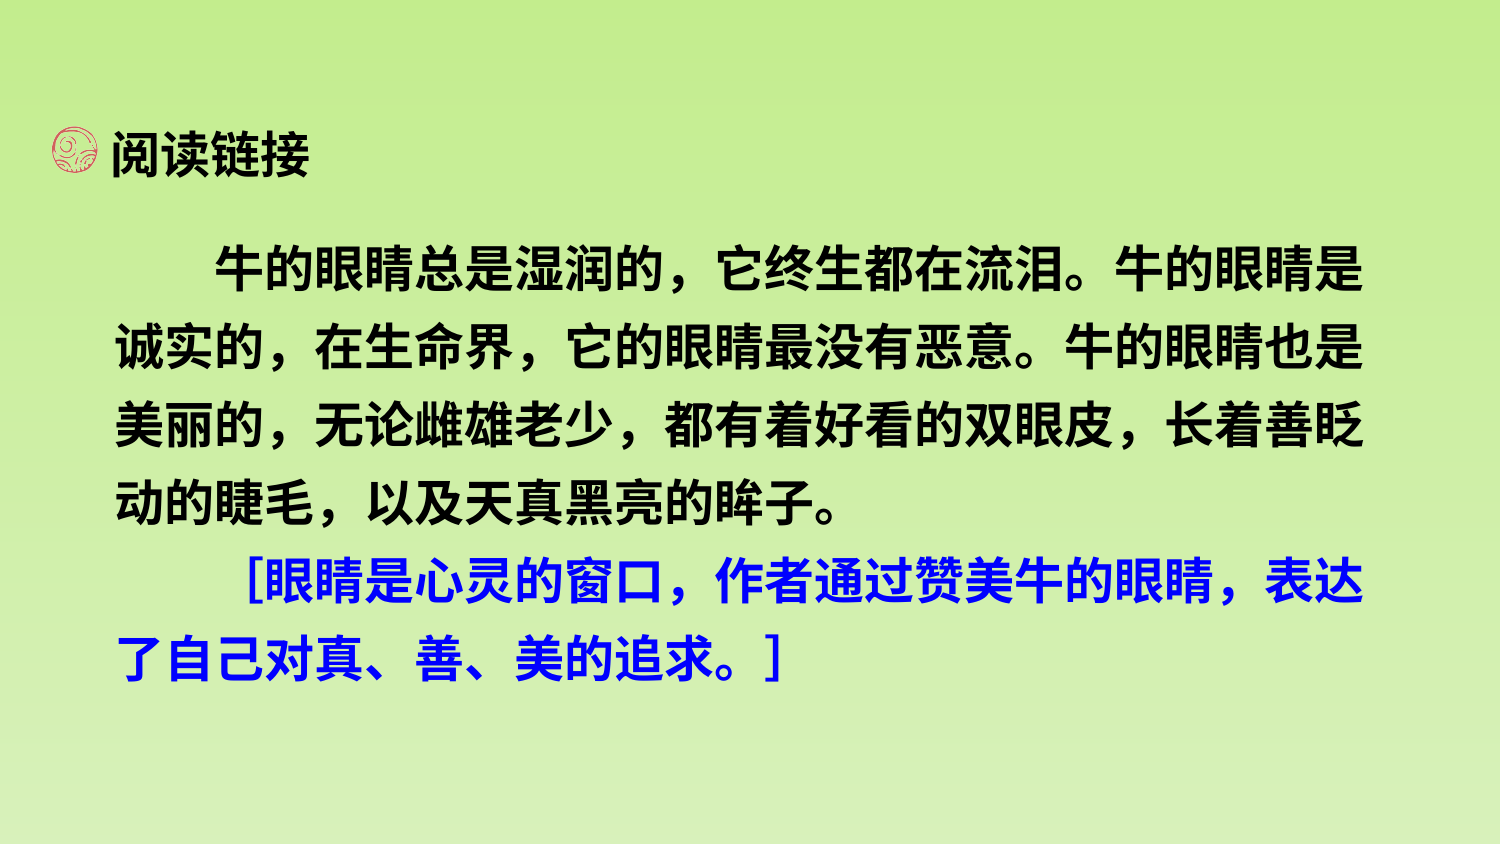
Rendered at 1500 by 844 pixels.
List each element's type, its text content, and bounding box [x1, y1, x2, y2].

text_box 阅读链接 [99, 109, 363, 190]
text_box 牛的眼睛总是湿润的，它终生都在流泪。牛的眼睛是诚实的，在生命界，它的眼睛最没有恶意。牛的眼睛也是美丽的，无论雌雄老少，都有着好看的双眼皮，长着善眨动的睫毛，以及天真黑亮的眸子。 ［眼睛是心灵的窗口，作者通过赞美牛的眼睛，表达了自己对真、善、美的追求。］ [99, 212, 1386, 695]
picture [50, 124, 100, 175]
